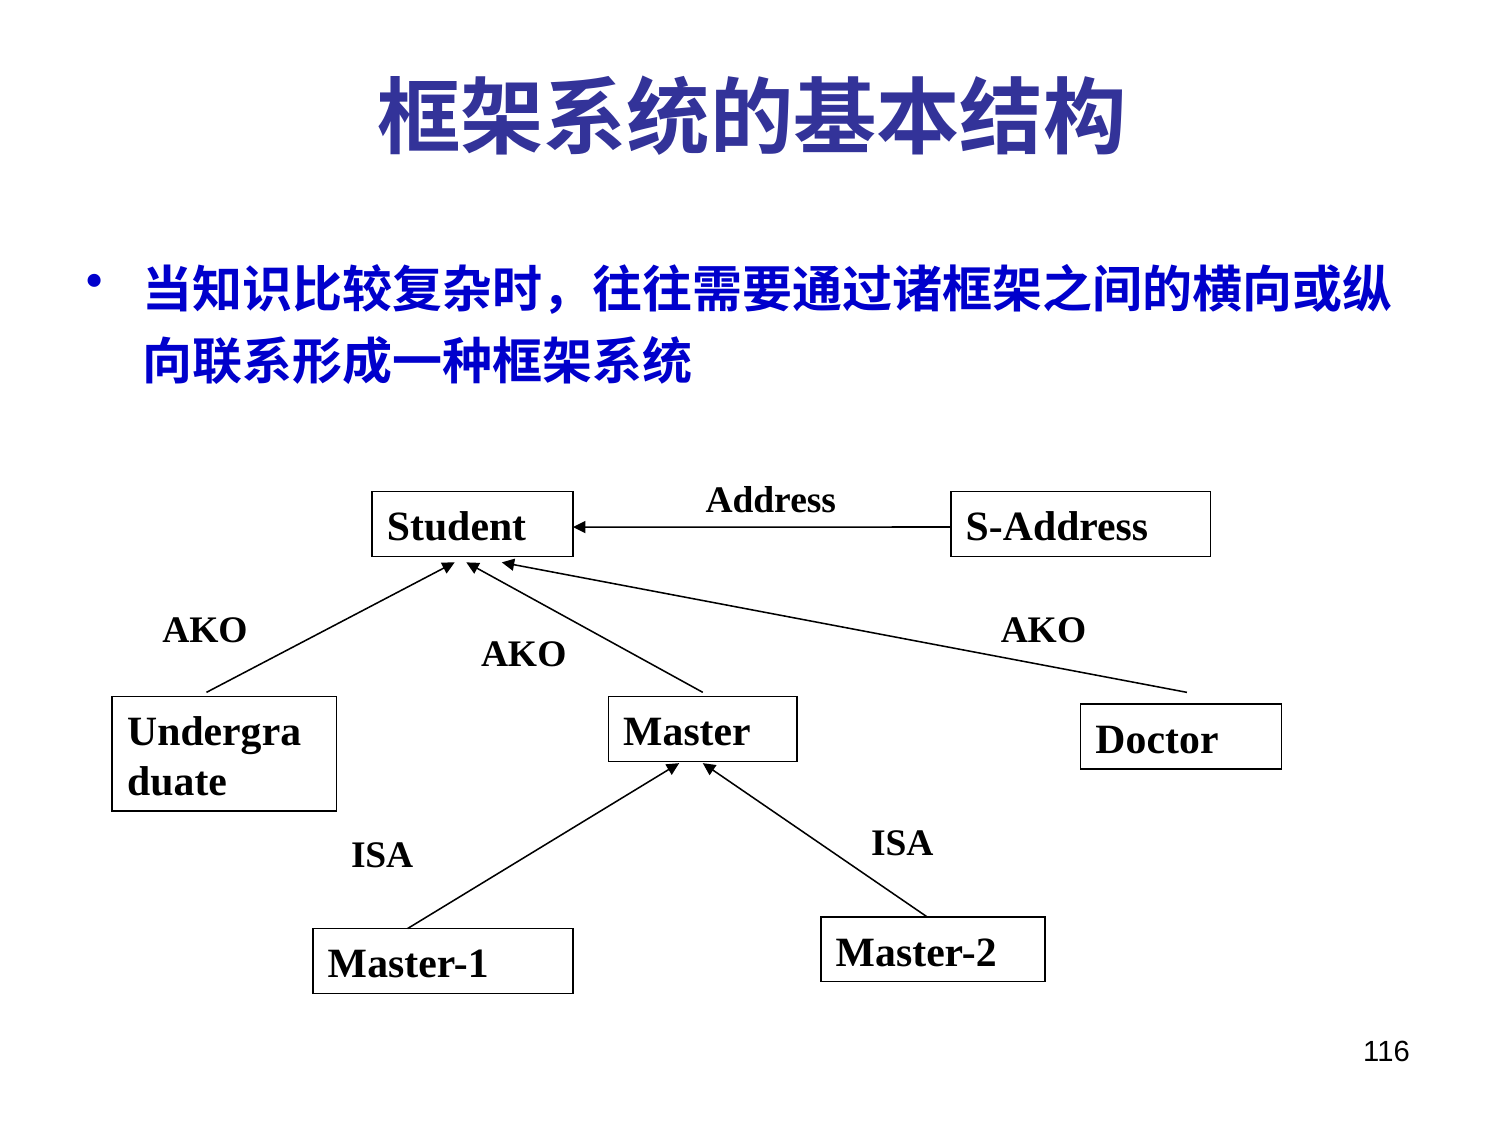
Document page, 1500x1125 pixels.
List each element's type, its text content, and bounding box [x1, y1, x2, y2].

text_box [572, 520, 690, 534]
text_box [206, 562, 455, 693]
text_box S-Address [950, 491, 1211, 557]
text_box [679, 456, 880, 517]
text_box [411, 916, 561, 928]
text_box [501, 558, 986, 655]
slide_number 116 [1074, 1024, 1425, 1103]
text_box [407, 763, 680, 929]
text_box Master-2 [820, 916, 1046, 982]
text_box AKO [147, 597, 266, 658]
text_box [702, 763, 856, 869]
text_box Doctor [1080, 704, 1282, 769]
text_box [312, 916, 426, 928]
text_box ISA [856, 810, 975, 871]
text_box [466, 562, 574, 621]
text_box ISA [336, 822, 455, 882]
text_box AKO [466, 621, 585, 682]
title 框架系统的基本结构 [76, 31, 1427, 197]
text_box Master-1 [312, 928, 573, 994]
text_box Undergraduate [112, 696, 337, 812]
list 当知识比较复杂时，往往需要通过诸框架之间的横向或纵向联系形成一种框架系统 [70, 237, 1412, 415]
text_box Student [372, 491, 573, 557]
text_box AKO [986, 597, 1105, 658]
text_box Master [608, 696, 798, 762]
text_box Address [690, 467, 880, 528]
